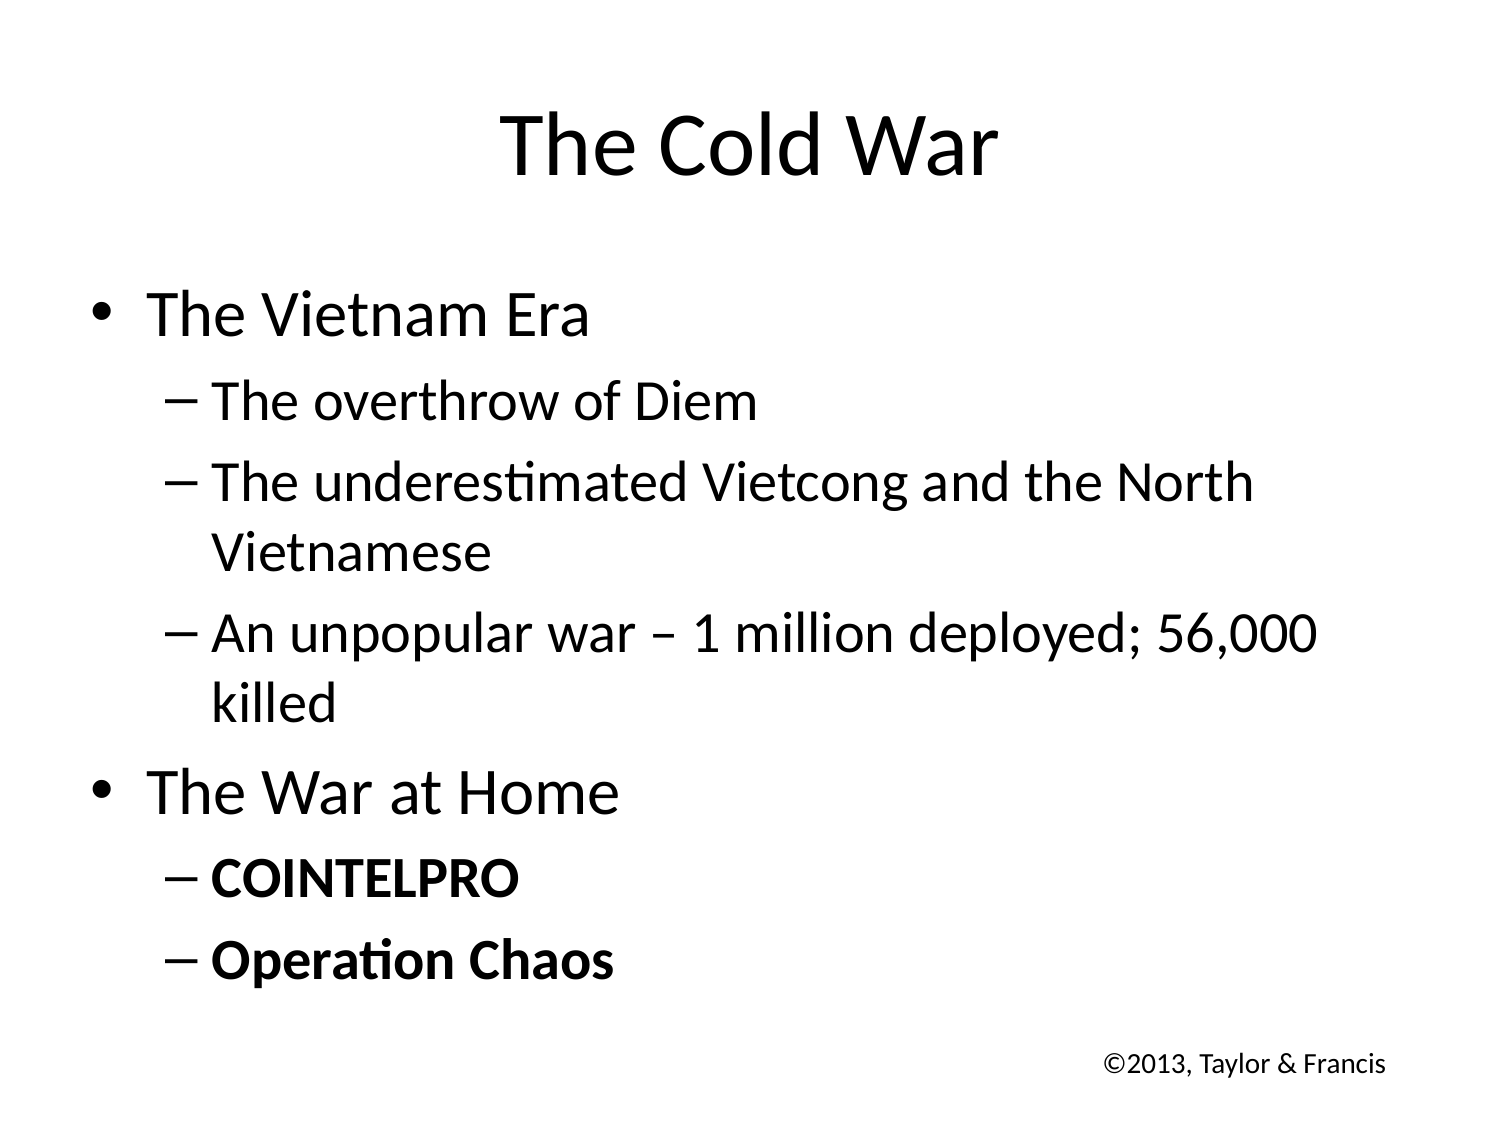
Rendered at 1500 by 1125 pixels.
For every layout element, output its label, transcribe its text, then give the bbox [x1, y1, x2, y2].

title The Cold War [75, 45, 1425, 233]
text_box ©2013, Taylor & Francis [1087, 1037, 1463, 1082]
list The Vietnam Era The overthrow of Diem The underestimated Vietcong and the North Vietnamese An unpopular war – 1 million deployed; 56,000 killed The War at Home COINTELPRO Operation Chaos [75, 262, 1425, 1005]
